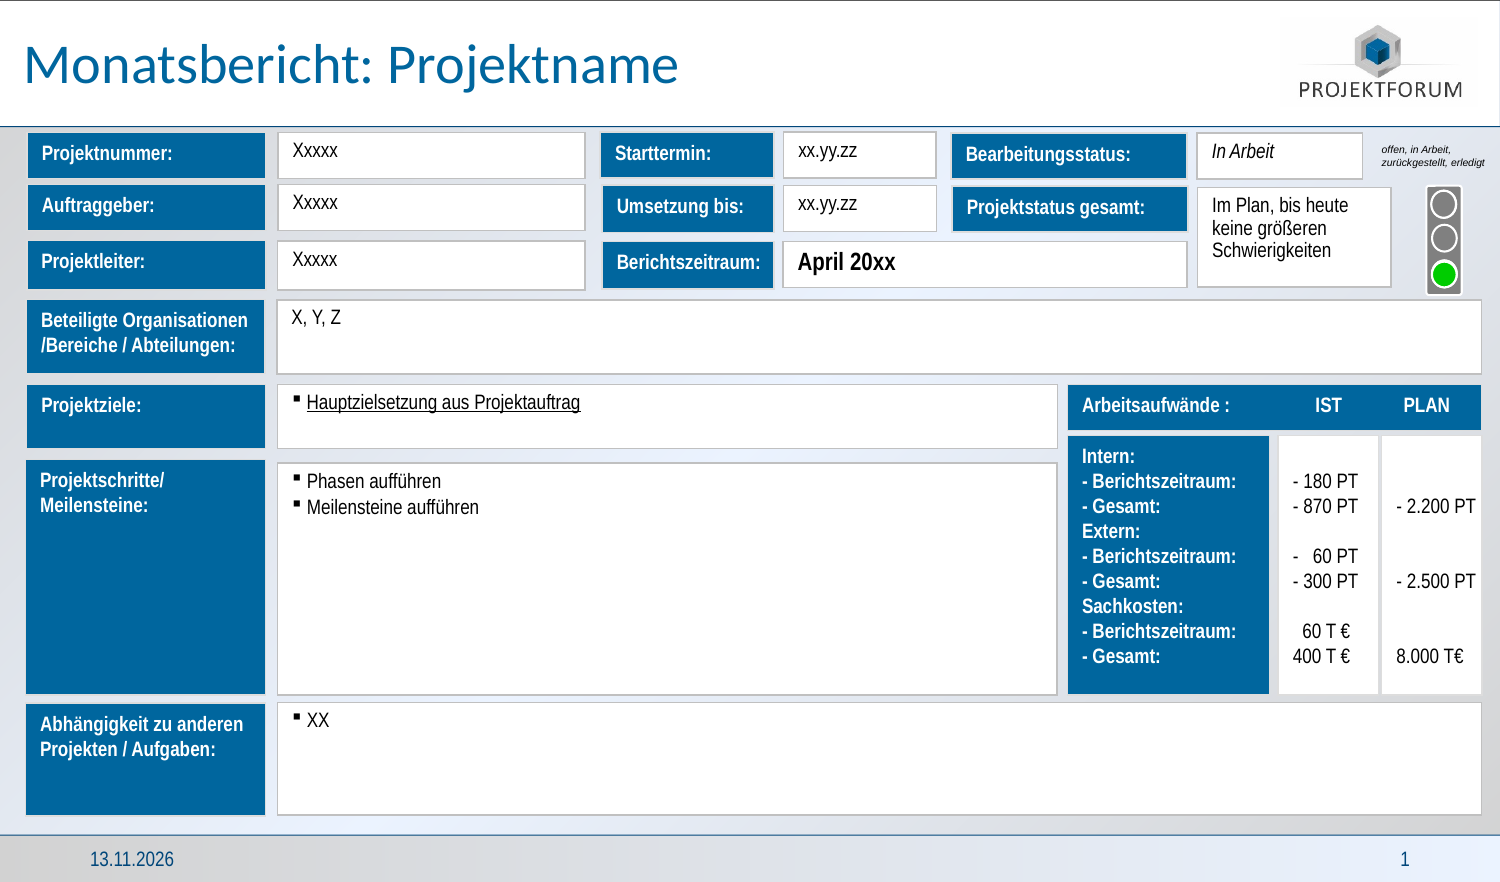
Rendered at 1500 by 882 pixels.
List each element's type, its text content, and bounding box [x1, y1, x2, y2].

text_box Projektnummer: [27, 132, 267, 179]
text_box Arbeitsaufwände : IST PLAN [1067, 384, 1482, 431]
text_box offen, in Arbeit, zurückgestellt, erledigt [1366, 135, 1500, 176]
text_box Projektleiter: [26, 240, 266, 291]
text_box - 2.200 PT - 2.500 PT 8.000 T€ [1381, 435, 1483, 695]
text_box Projektziele: [26, 384, 266, 449]
text_box Xxxxx [277, 184, 586, 231]
text_box April 20xx [783, 241, 1188, 288]
title Monatsbericht: Projektname [9, 2, 1411, 129]
picture [1411, 17, 1478, 107]
text_box Abhängigkeit zu anderen Projekten / Aufgaben: [25, 703, 266, 816]
text_box Starttermin: [600, 132, 774, 179]
text_box In Arbeit [1197, 132, 1363, 179]
text_box xx.yy.zz [783, 185, 937, 232]
slide_number 1 [1074, 841, 1425, 879]
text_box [1425, 185, 1462, 296]
text_box Berichtszeitraum: [602, 241, 774, 290]
text_box Beteiligte Organisationen /Bereiche / Abteilungen: [26, 299, 266, 374]
text_box Im Plan, bis heute keine größeren Schwierigkeiten [1197, 187, 1391, 287]
text_box Projektstatus gesamt: [952, 185, 1188, 233]
text_box Intern: - Berichtszeitraum: - Gesamt: Extern: - Berichtszeitraum: - Gesamt: Sachkosten: - Berichtszeitraum: - Gesamt: [1067, 435, 1270, 695]
text_box Hauptzielsetzung aus Projektauftrag [277, 383, 1057, 449]
text_box Phasen aufführen Meilensteine aufführen [277, 462, 1057, 695]
text_box X, Y, Z [276, 299, 1482, 374]
text_box xx.yy.zz [783, 132, 936, 178]
text_box Bearbeitungsstatus: [951, 133, 1187, 180]
text_box XX [277, 702, 1482, 816]
text_box Projektschritte/ Meilensteine: [25, 459, 266, 695]
text_box Xxxxx [277, 240, 585, 291]
text_box Xxxxx [277, 132, 586, 179]
text_box - 180 PT - 870 PT - 60 PT - 300 PT 60 T € 400 T € [1278, 435, 1379, 695]
text_box Umsetzung bis: [602, 185, 774, 233]
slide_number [75, 841, 425, 879]
text_box Auftraggeber: [27, 184, 267, 231]
